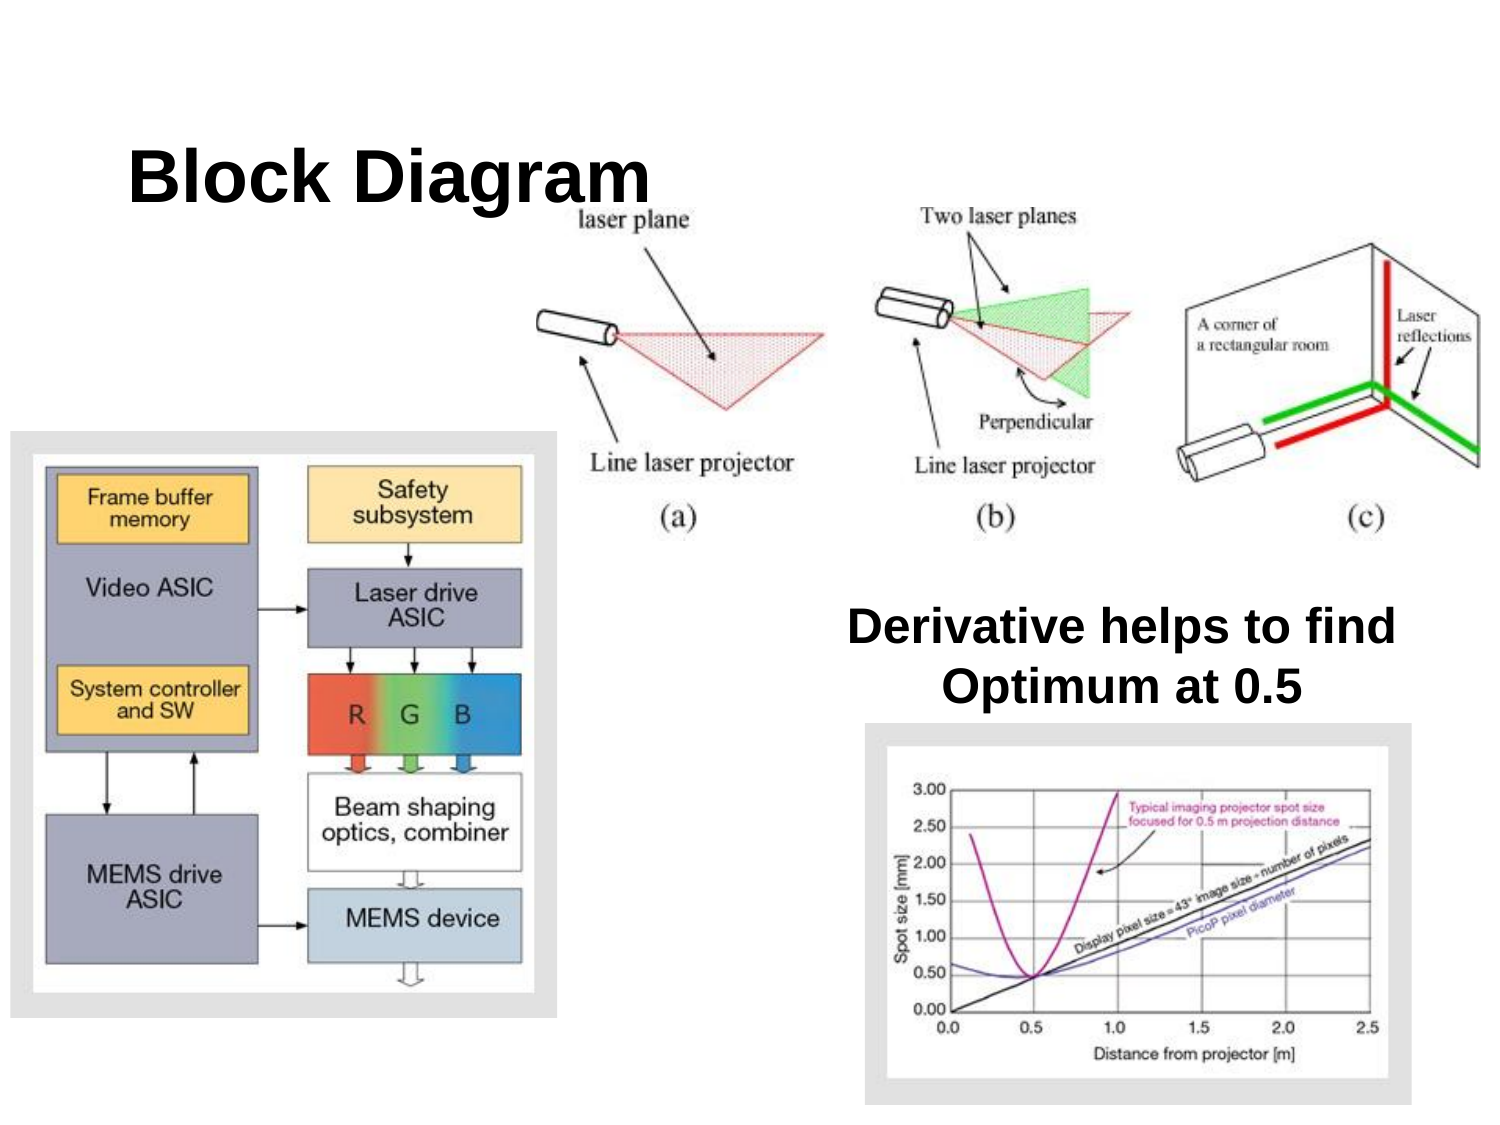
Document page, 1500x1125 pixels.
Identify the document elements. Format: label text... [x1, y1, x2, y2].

title Block Diagram [75, 45, 1425, 233]
text_box [536, 207, 1481, 541]
text_box [10, 431, 558, 1018]
text_box [864, 725, 1412, 1105]
text_box Derivative helps to find Optimum at 0.5 [789, 578, 1456, 725]
